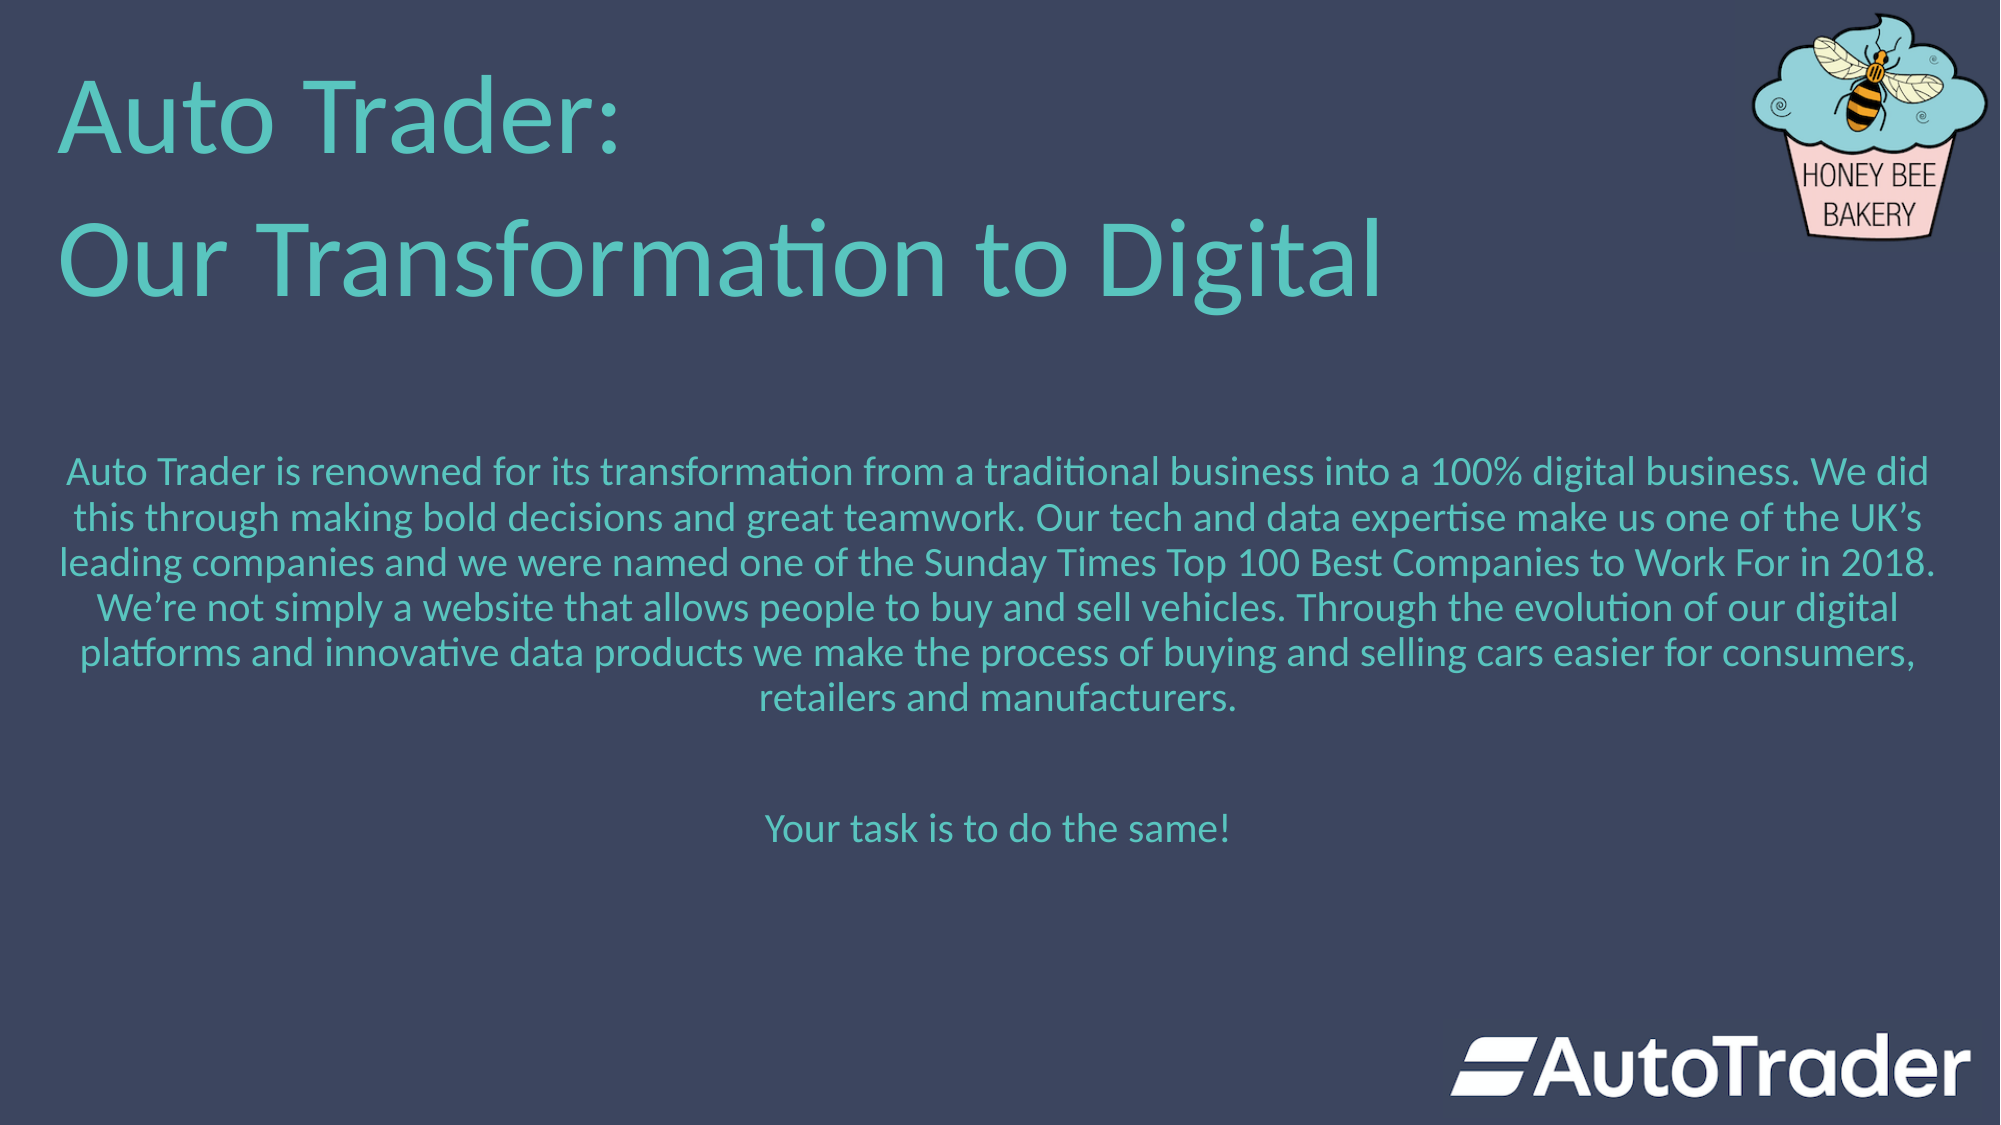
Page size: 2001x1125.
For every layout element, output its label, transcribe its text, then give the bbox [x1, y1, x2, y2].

picture [1735, 0, 2000, 253]
subtitle Auto Trader: Our Transformation to Digital Auto Trader is renowned for its transformation from a traditional business into a 100% digital business. We did this through making bold decisions and great teamwork. Our tech and data expertise make us one of the UK’s leading companies and we were named one of the Sunday Times Top 100 Best Companies to Work For in 2018. We’re not simply a website that allows people to buy and sell vehicles. Through the evolution of our digital platforms and innovative data products we make the process of buying and selling cars easier for consumers, retailers and manufacturers. Your task is to do the same! [42, 49, 1955, 1098]
picture [1443, 1019, 1982, 1118]
